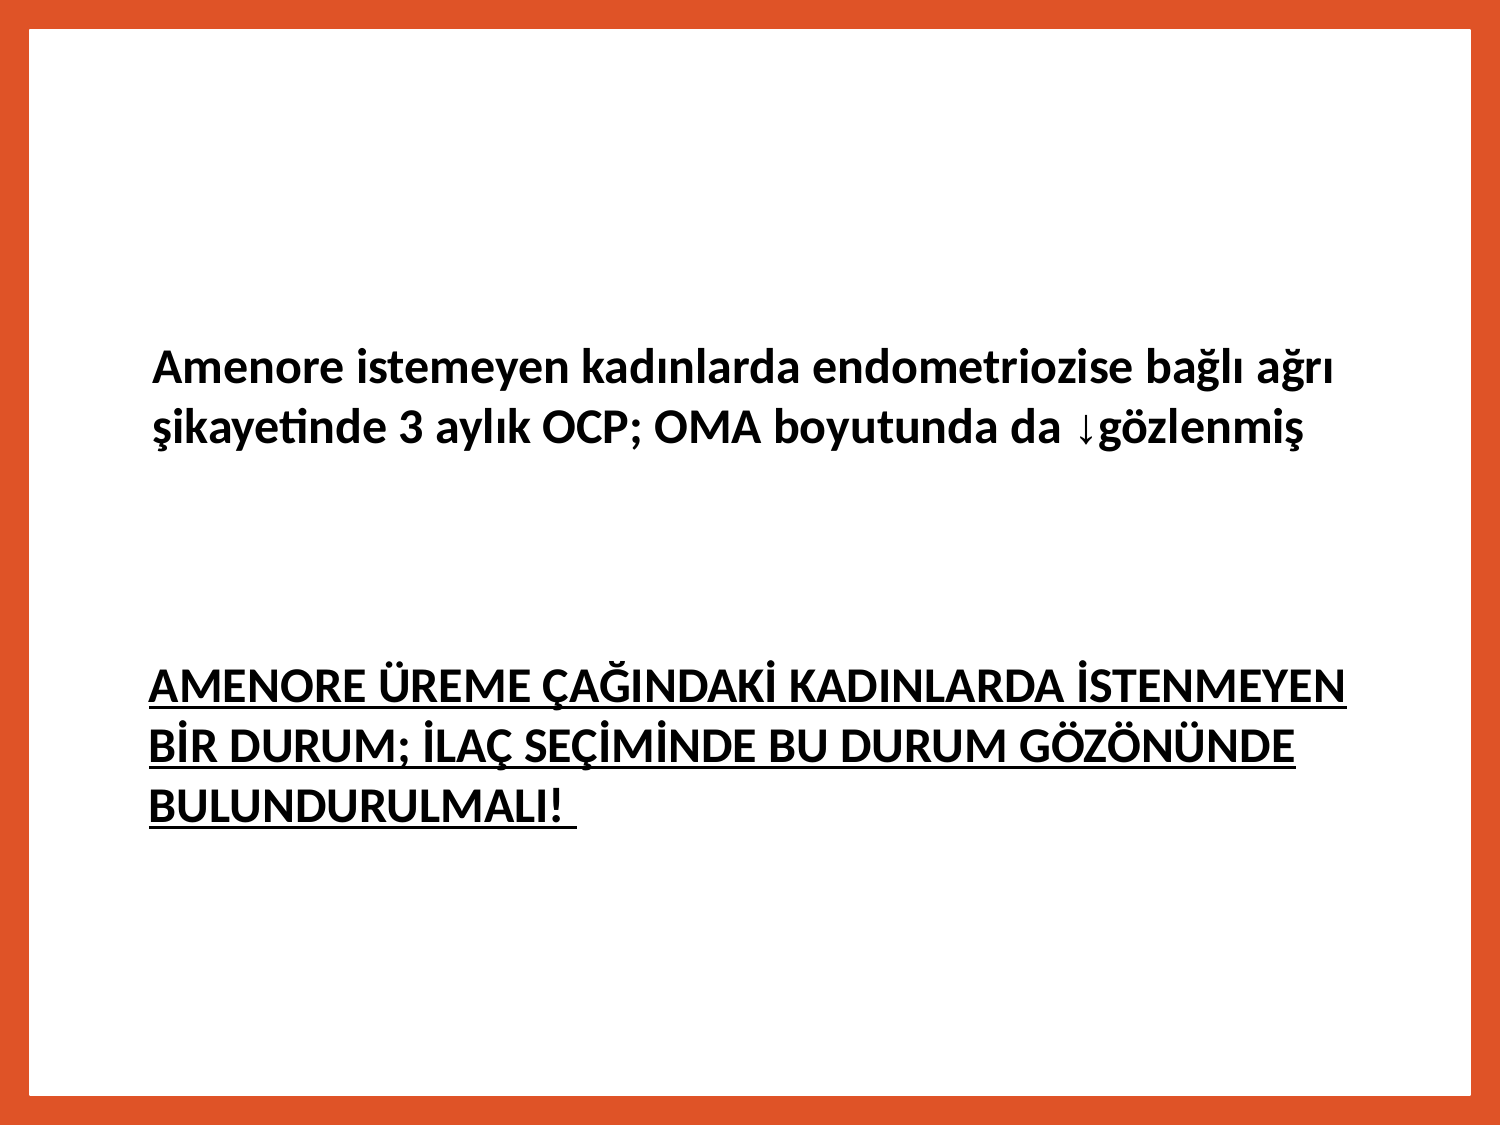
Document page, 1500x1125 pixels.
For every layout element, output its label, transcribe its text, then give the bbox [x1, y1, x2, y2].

text_box AMENORE ÜREME ÇAĞINDAKİ KADINLARDA İSTENMEYEN BİR DURUM; İLAÇ SEÇİMİNDE BU DURUM GÖZÖNÜNDE BULUNDURULMALI! [134, 645, 1399, 840]
text_box Amenore istemeyen kadınlarda endometriozise bağlı ağrı şikayetinde 3 aylık OCP; OMA boyutunda da ↓gözlenmiş [137, 326, 1402, 461]
